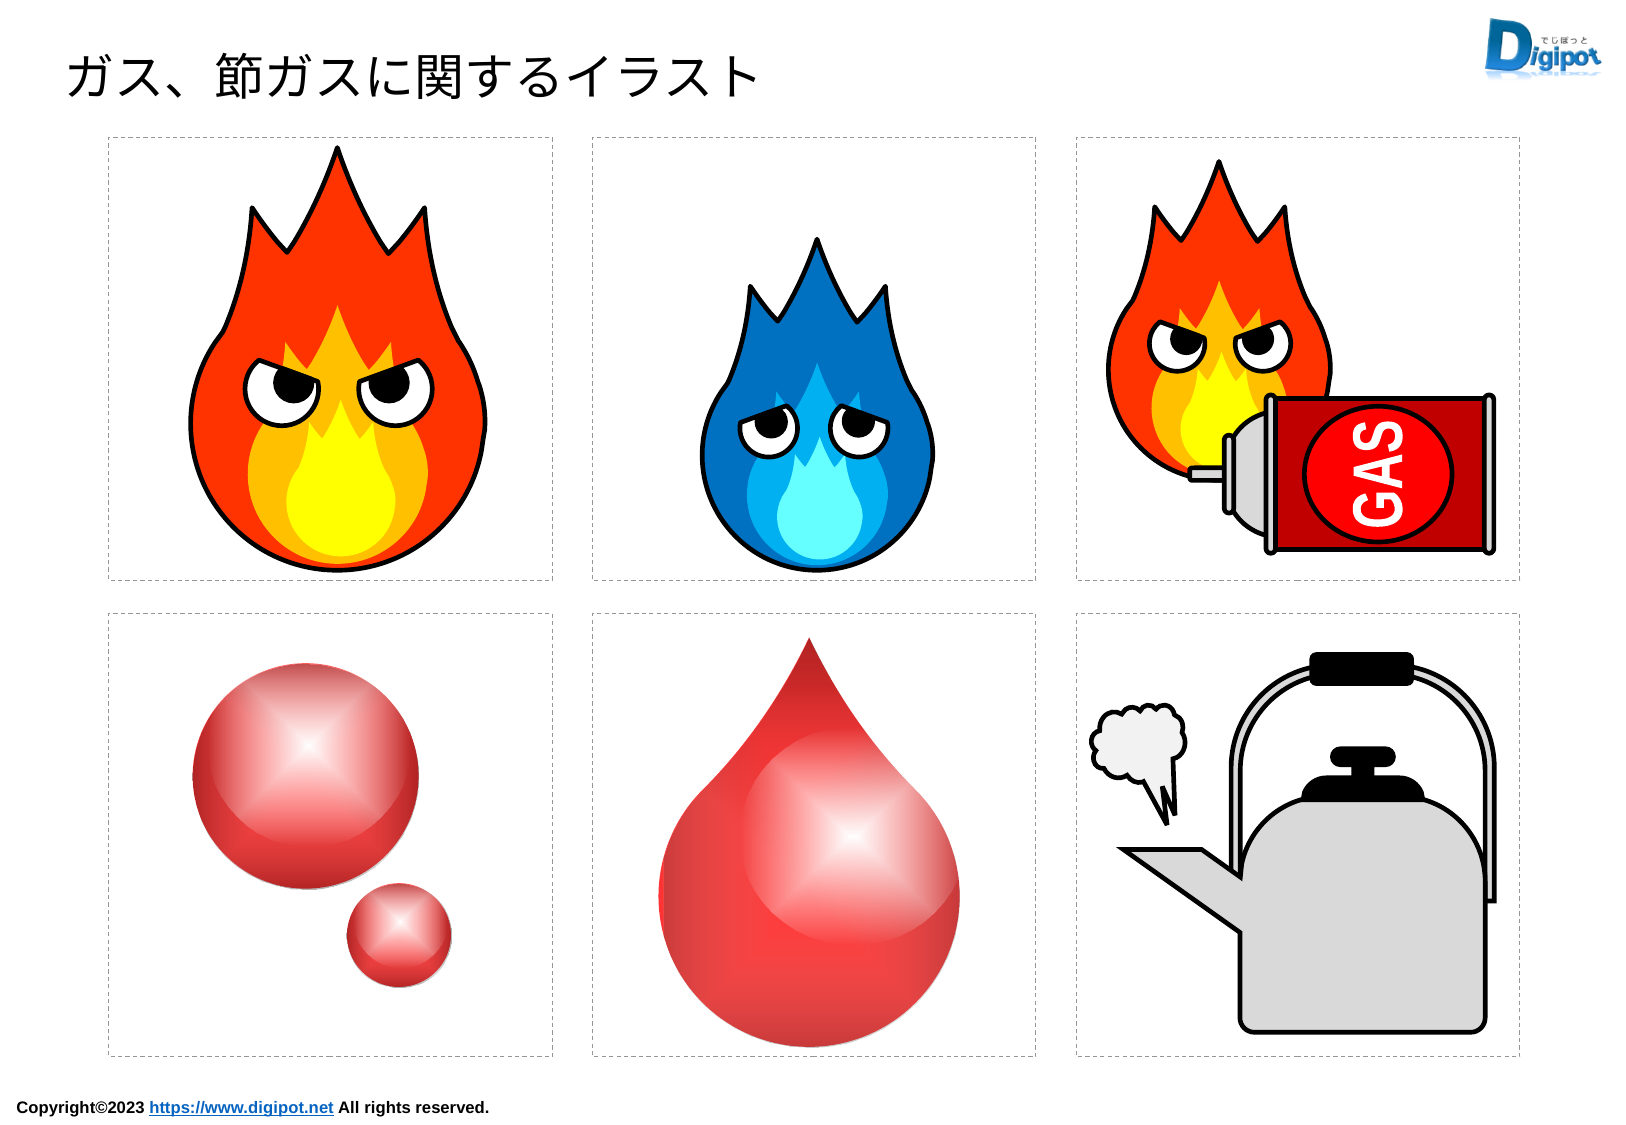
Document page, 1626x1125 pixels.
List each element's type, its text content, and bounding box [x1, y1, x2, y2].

text_box ガス、節ガスに関するイラスト [49, 38, 779, 113]
picture [1485, 18, 1602, 82]
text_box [1108, 161, 1494, 554]
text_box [190, 147, 485, 571]
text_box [1091, 654, 1495, 1033]
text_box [192, 643, 452, 988]
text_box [702, 239, 933, 571]
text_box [658, 726, 967, 1048]
